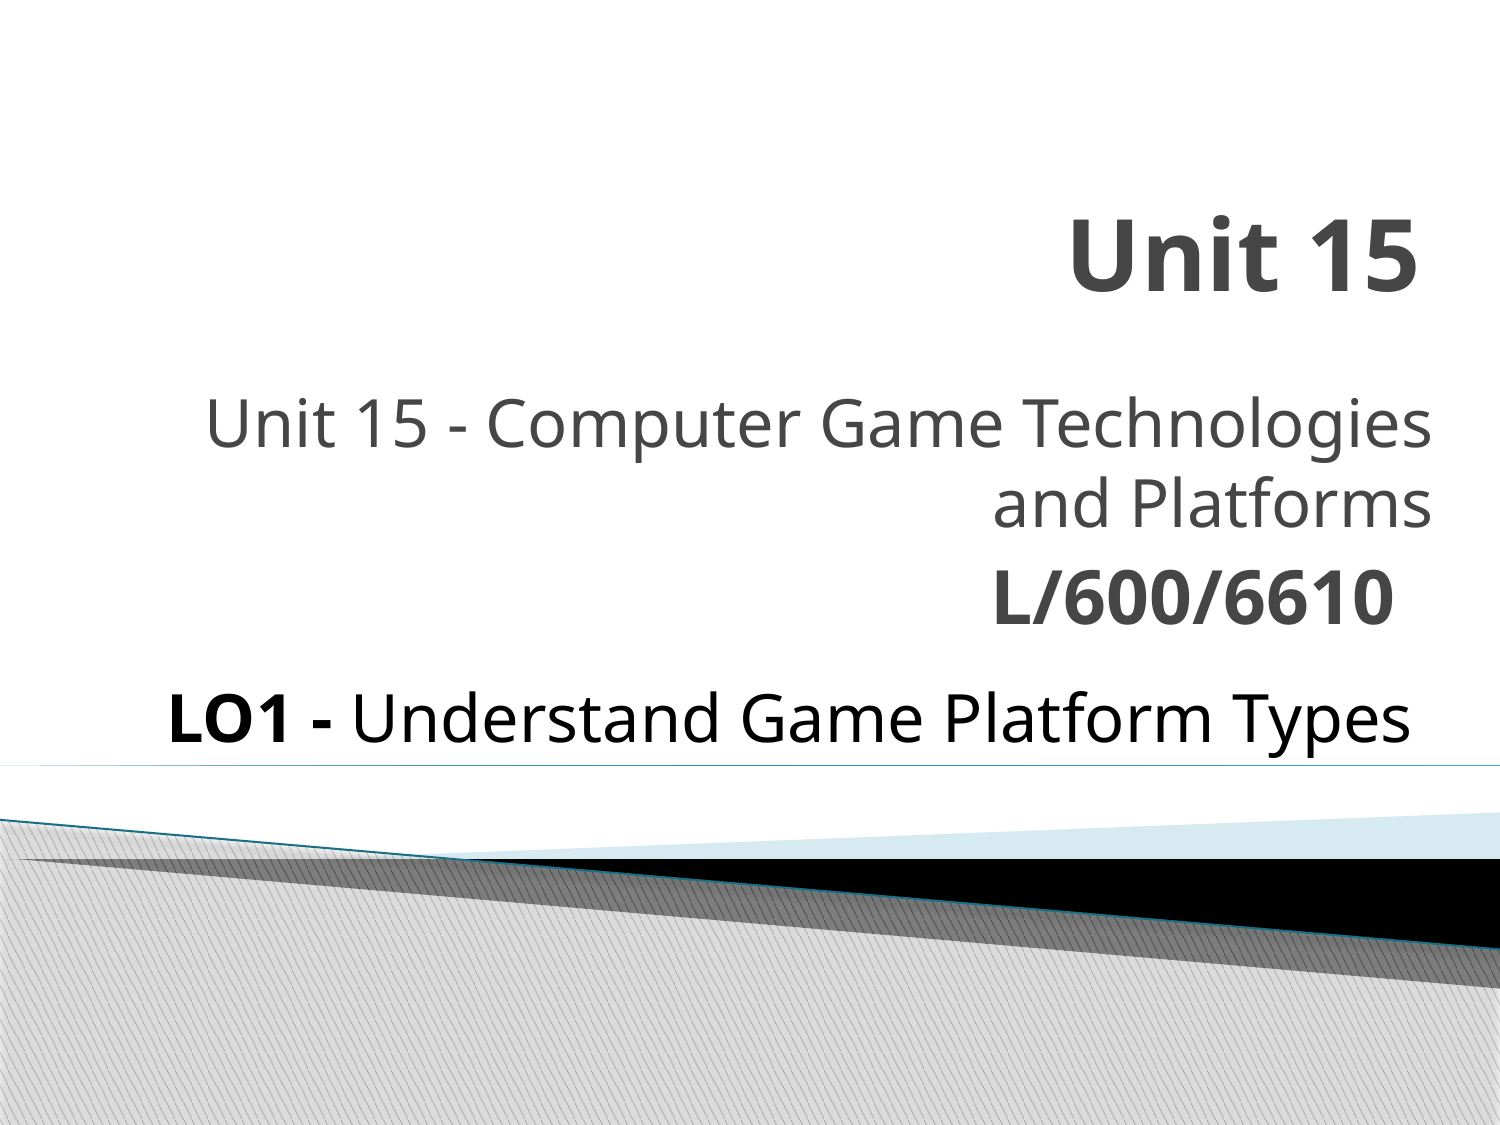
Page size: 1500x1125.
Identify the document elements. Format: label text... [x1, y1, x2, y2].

subtitle Unit 15 - Computer Game Technologies and Platforms L/600/6610 [177, 373, 1453, 624]
title Unit 15 [161, 19, 1437, 320]
text_box LO1 - Understand Game Platform Types [151, 668, 1429, 764]
picture [5, 859, 1500, 989]
